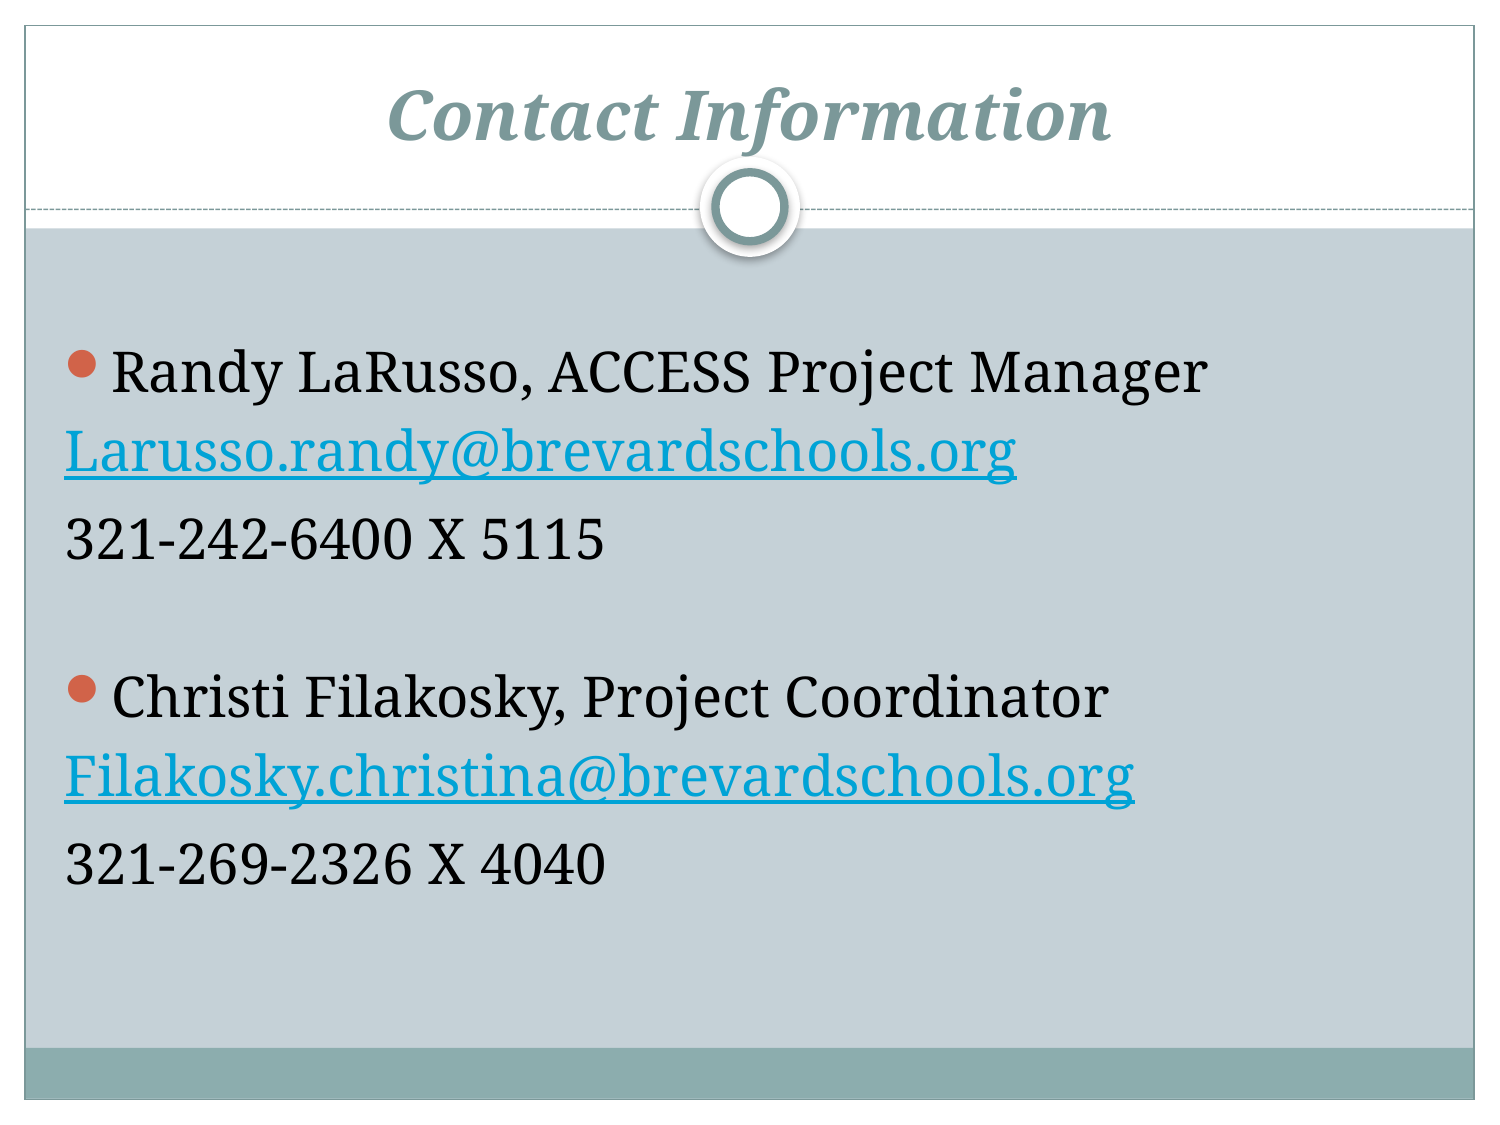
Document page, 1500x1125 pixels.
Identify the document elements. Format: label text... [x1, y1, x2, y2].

list Randy LaRusso, ACCESS Project Manager Larusso.randy@brevardschools.org 321-242-6400 X 5115 Christi Filakosky, Project Coordinator Filakosky.christina@brevardschools.org 321-269-2326 X 4040 [49, 250, 1445, 1001]
title Contact Information [49, 37, 1450, 162]
